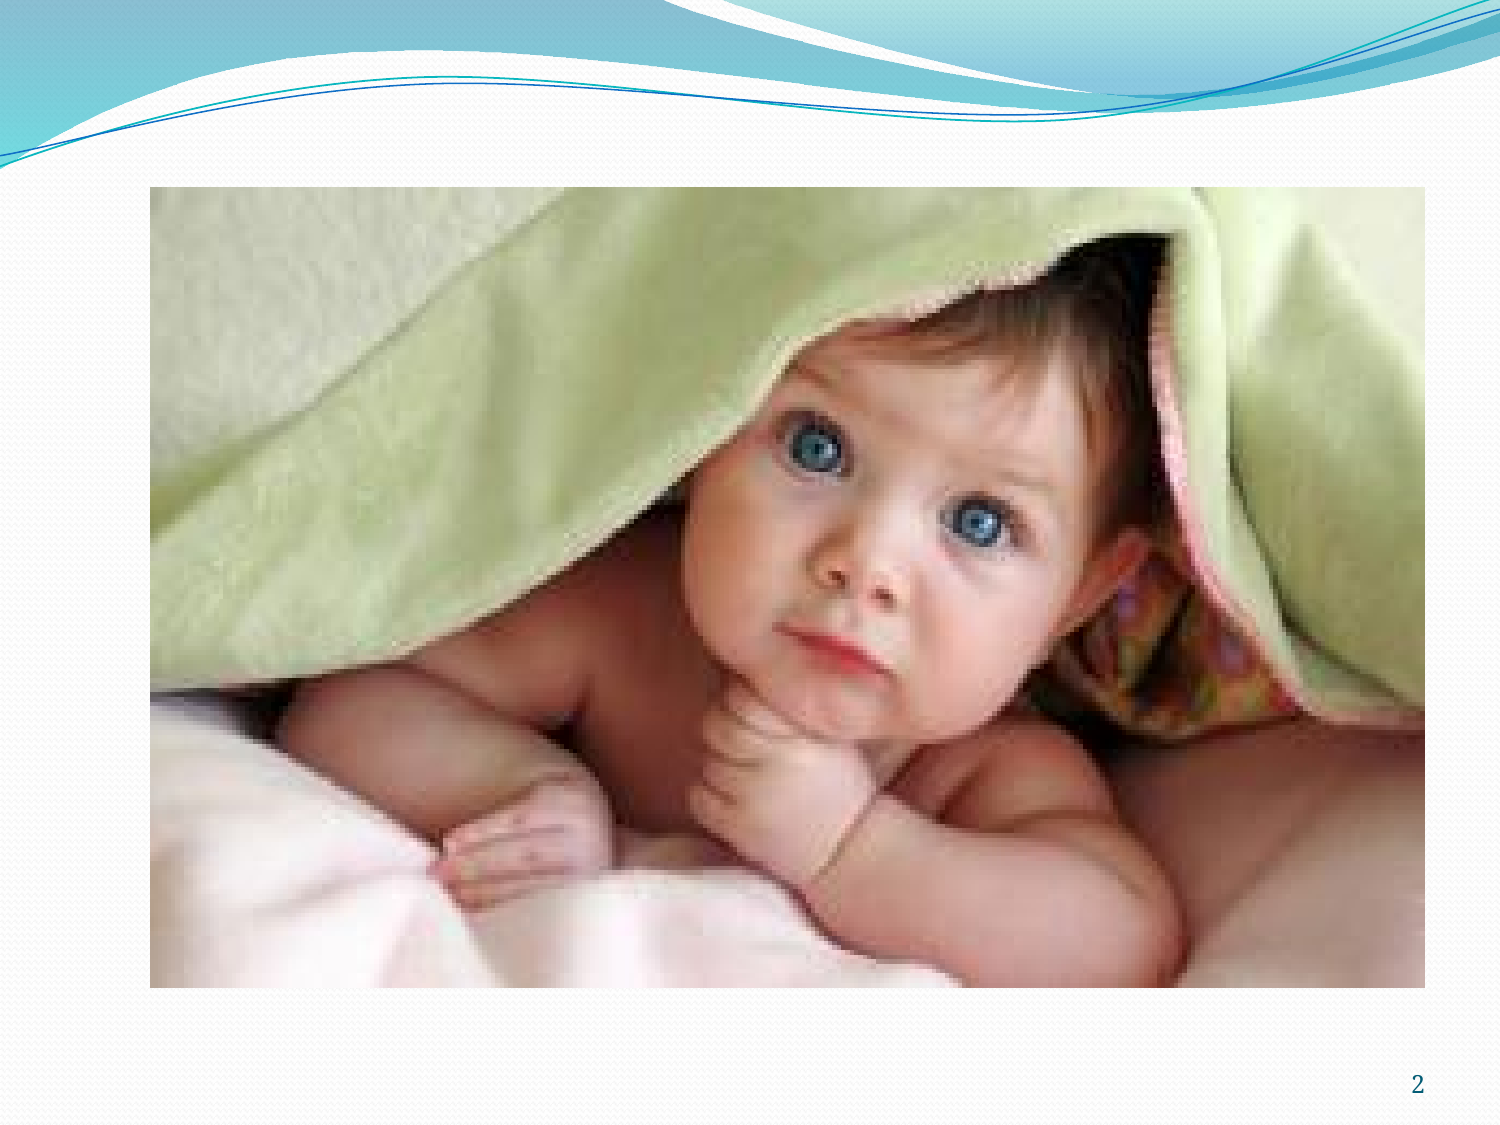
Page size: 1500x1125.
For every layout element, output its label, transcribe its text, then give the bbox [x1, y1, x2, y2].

picture [149, 187, 1426, 988]
slide_number 2 [1299, 1042, 1425, 1103]
